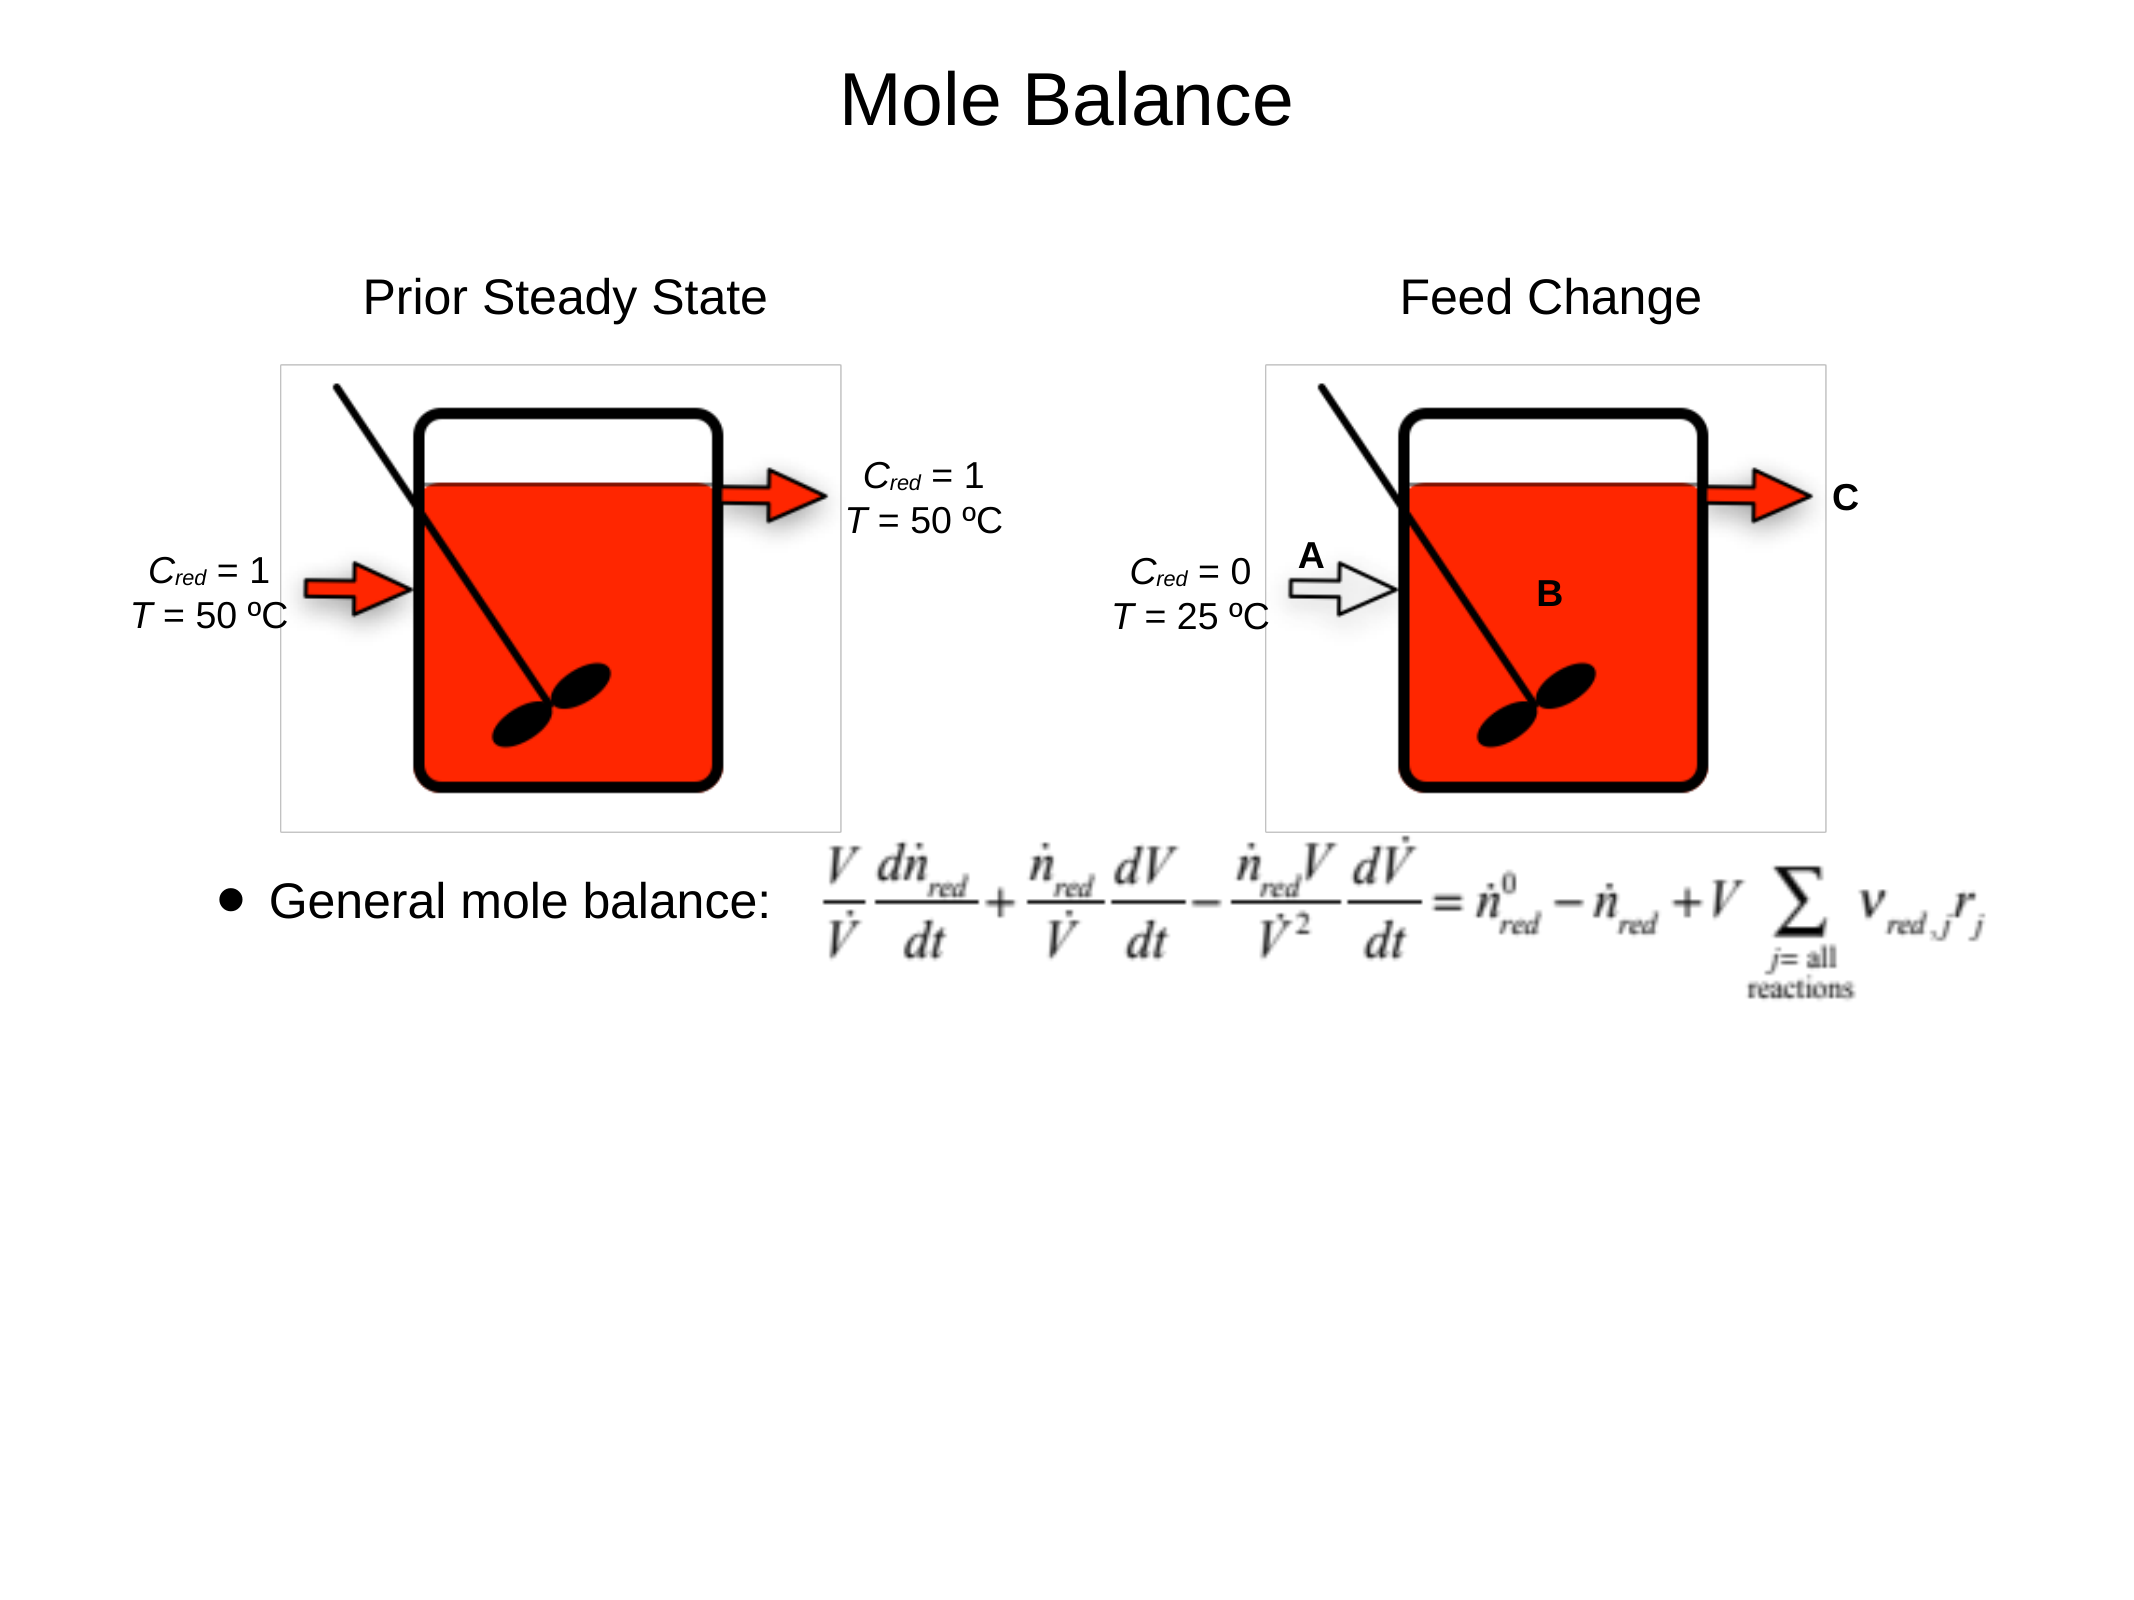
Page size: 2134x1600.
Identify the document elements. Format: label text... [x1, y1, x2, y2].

text_box Cred = 1 T = 50 ºC [908, 450, 1004, 541]
text_box Cred = 0 T = 25 ºC [1111, 546, 1207, 637]
picture [226, 341, 1993, 1010]
list General mole balance: [208, 860, 1925, 1463]
title Mole Balance [208, 41, 1925, 250]
text_box Cred = 1 T = 50 ºC [129, 545, 221, 636]
text_box Prior Steady State [362, 264, 769, 325]
text_box Feed Change [1399, 264, 1703, 325]
